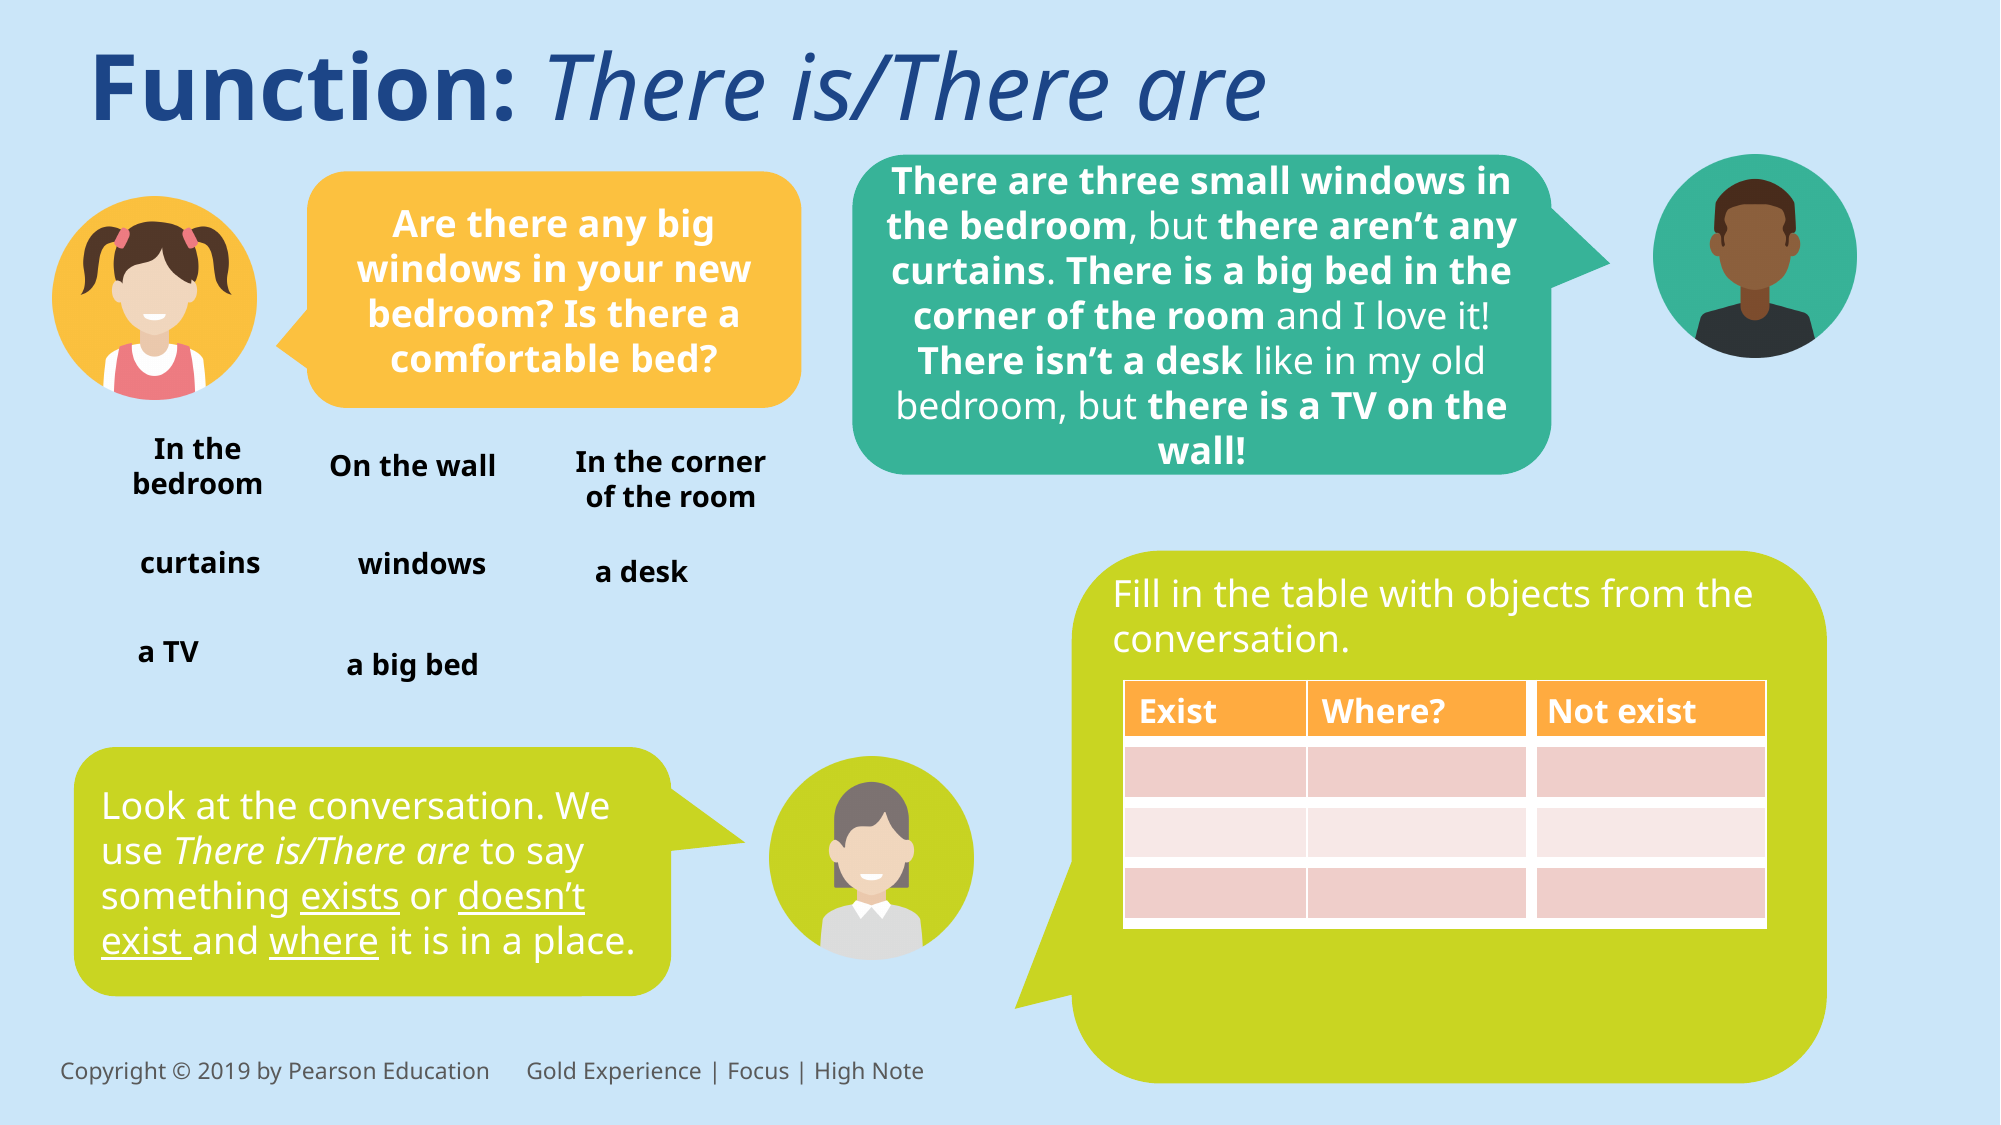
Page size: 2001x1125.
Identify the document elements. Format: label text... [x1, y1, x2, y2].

text_box curtains [95, 537, 306, 587]
picture [52, 196, 257, 401]
text_box Look at the conversation. We use There is/There are to say something exists or doesn’t exist and where it is in a place. [71, 744, 748, 999]
table_cell [1125, 808, 1306, 857]
table_cell [1308, 808, 1526, 857]
picture [769, 756, 974, 961]
text_box a big bed [307, 639, 519, 689]
text_box a TV [62, 625, 274, 676]
table_header Not exist [1537, 681, 1765, 736]
table_cell [1125, 868, 1306, 918]
table_cell [1537, 868, 1765, 918]
table_cell [1537, 808, 1765, 857]
table_header Where? [1308, 681, 1526, 736]
title Function: There is/There are [73, 33, 1827, 250]
text_box windows [316, 538, 528, 588]
footer Copyright © 2019 by Pearson Education Gold Experience | Focus | High Note [45, 1040, 1084, 1101]
text_box a desk [536, 545, 748, 596]
text_box Are there any big windows in your new bedroom? Is there a comfortable bed? [273, 169, 804, 411]
text_box On the wall [307, 440, 519, 490]
text_box There are three small windows in the bedroom, but there aren’t any curtains. There is a big bed in the corner of the room and I love it! There isn’t a desk like in my old bedroom, but there is a TV on the wall! [850, 152, 1613, 477]
text_box Fill in the table with objects from the conversation. [1012, 548, 1829, 1086]
table_cell [1308, 747, 1526, 797]
table_header Exist [1125, 681, 1306, 736]
table_cell [1125, 747, 1306, 797]
picture [1653, 154, 1857, 359]
text_box In the bedroom [92, 423, 304, 508]
table_cell [1537, 747, 1765, 797]
table_cell [1308, 868, 1526, 918]
text_box In the corner of the room [548, 435, 795, 521]
